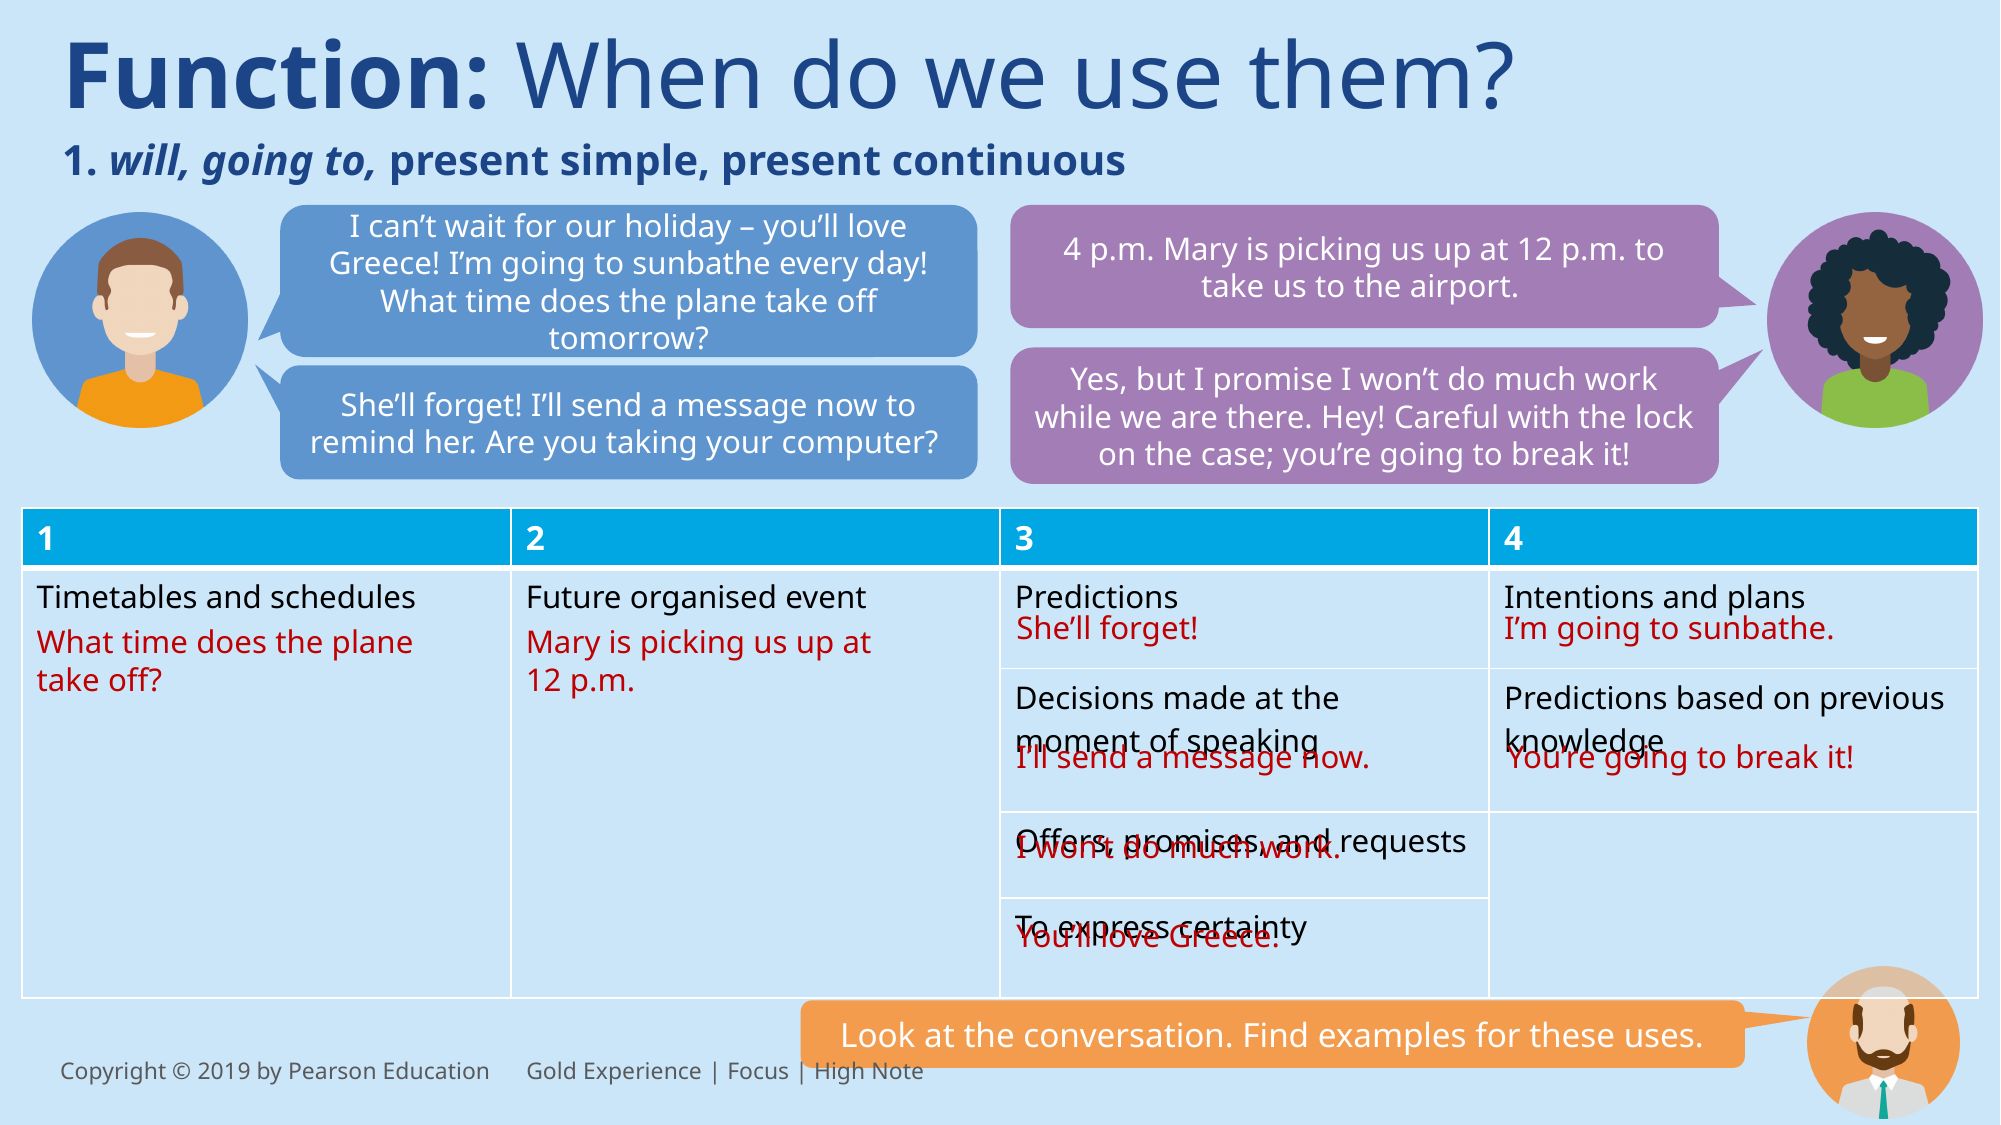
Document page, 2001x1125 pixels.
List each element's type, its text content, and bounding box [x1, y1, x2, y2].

picture [32, 212, 248, 429]
table_cell Timetables and schedules [23, 571, 510, 997]
table_cell Decisions made at the moment of speaking [1001, 669, 1488, 811]
list 1. will, going to, present simple, present continuous [47, 132, 1563, 253]
table_cell [1490, 813, 1977, 997]
title Function: When do we use them? [47, 22, 1897, 238]
picture [1767, 212, 1983, 429]
table_cell Predictions [1001, 571, 1488, 668]
table_cell Intentions and plans [1490, 571, 1977, 668]
table_header 1 [23, 509, 510, 565]
table_cell Offers, promises, and requests [1001, 813, 1488, 897]
table_cell Predictions based on previous knowledge [1490, 669, 1977, 811]
text_box I’m going to sunbathe. [1489, 593, 1916, 644]
table_header 2 [512, 509, 999, 565]
text_box You’ll love Greece. [1001, 901, 1409, 952]
text_box 4 p.m. Mary is picking us up at 12 p.m. to take us to the airport. [1010, 204, 1757, 329]
text_box You’re going to break it! [1491, 722, 1913, 762]
footer Copyright © 2019 by Pearson Education Gold Experience | Focus | High Note [45, 1040, 1084, 1101]
text_box I won’t do much work. [1001, 811, 1379, 852]
table_cell To express certainty [1001, 899, 1488, 997]
text_box She’ll forget! I’ll send a message now to remind her. Are you taking your computer? [255, 364, 978, 480]
text_box Mary is picking us up at 12 p.m. [510, 607, 894, 701]
table_header 4 [1490, 509, 1977, 565]
table_cell Future organised event [512, 571, 999, 997]
table_header 3 [1001, 509, 1488, 565]
picture [1807, 965, 1960, 1119]
text_box I’ll send a message now. [1001, 722, 1428, 773]
text_box What time does the plane take off? [21, 607, 501, 701]
text_box Yes, but I promise I won’t do much work while we are there. Hey! Careful with the lock on the case; you’re going to break it! [1010, 347, 1762, 484]
text_box Look at the conversation. Find examples for these uses. [800, 1000, 1802, 1068]
text_box I can’t wait for our holiday – you’ll love Greece! I’m going to sunbathe every day! What time does the plane take off tomorrow? [258, 204, 978, 358]
text_box She’ll forget! [1001, 593, 1318, 644]
